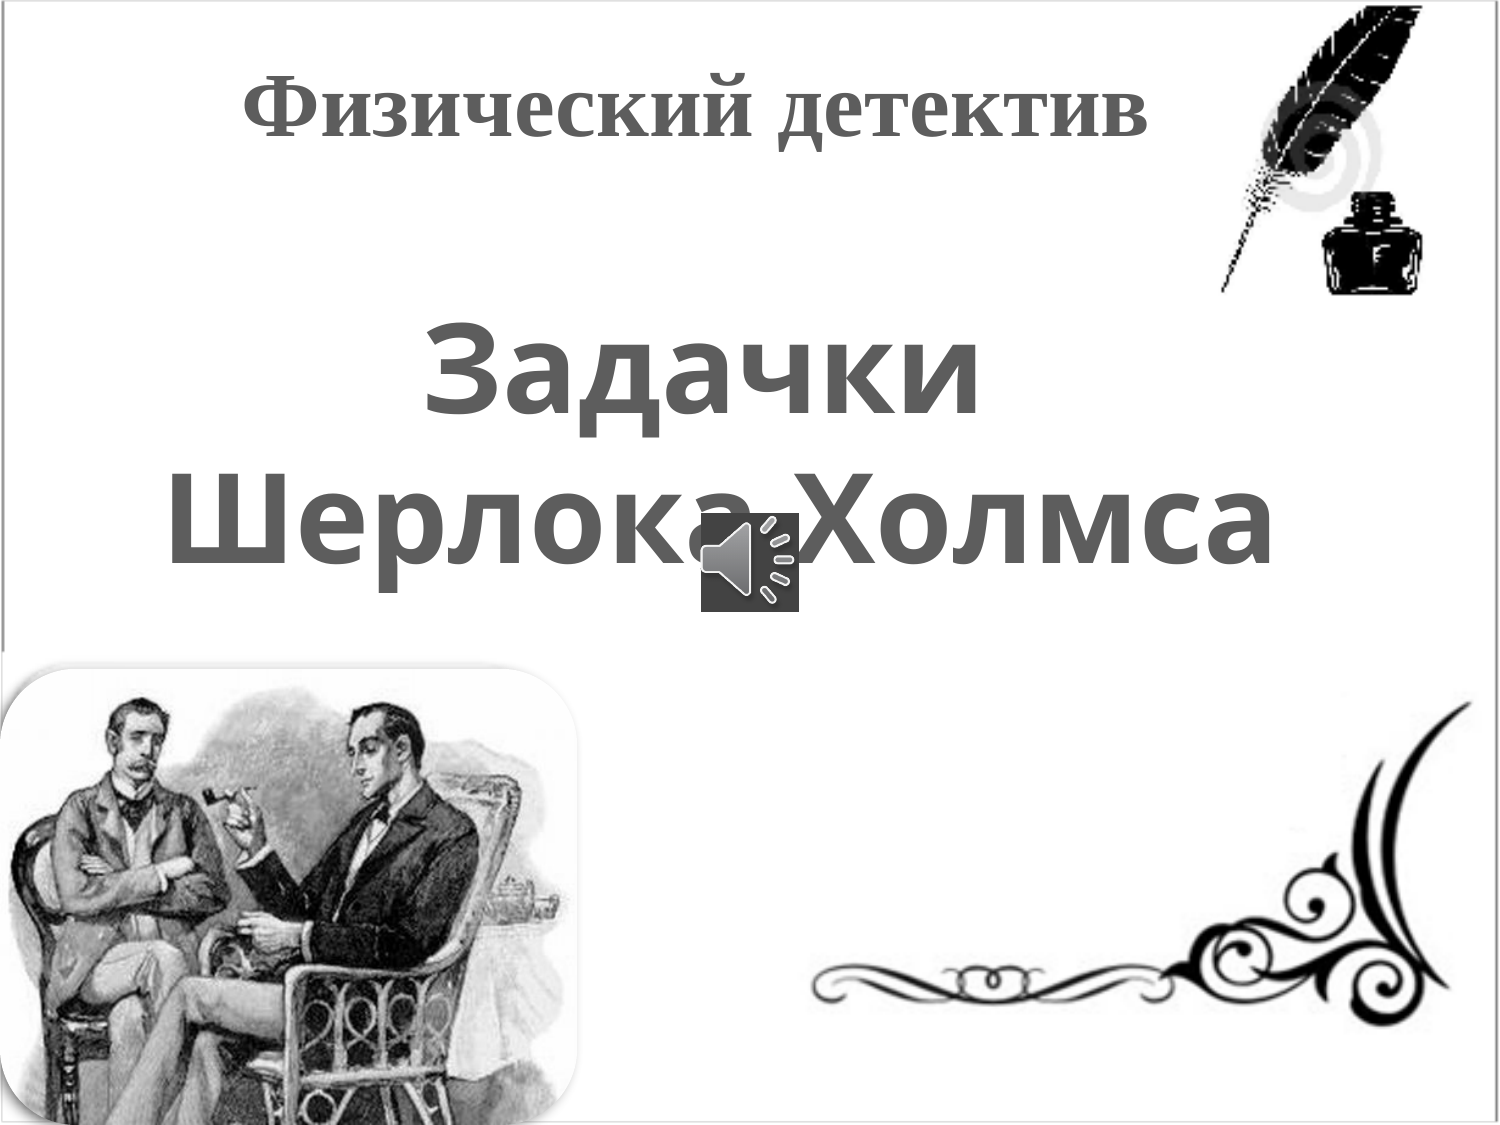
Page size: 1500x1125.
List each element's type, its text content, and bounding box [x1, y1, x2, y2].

text_box Физический детектив [226, 37, 1167, 162]
title Задачки Шерлока Холмса [100, 290, 1341, 587]
picture [0, 0, 1500, 1125]
